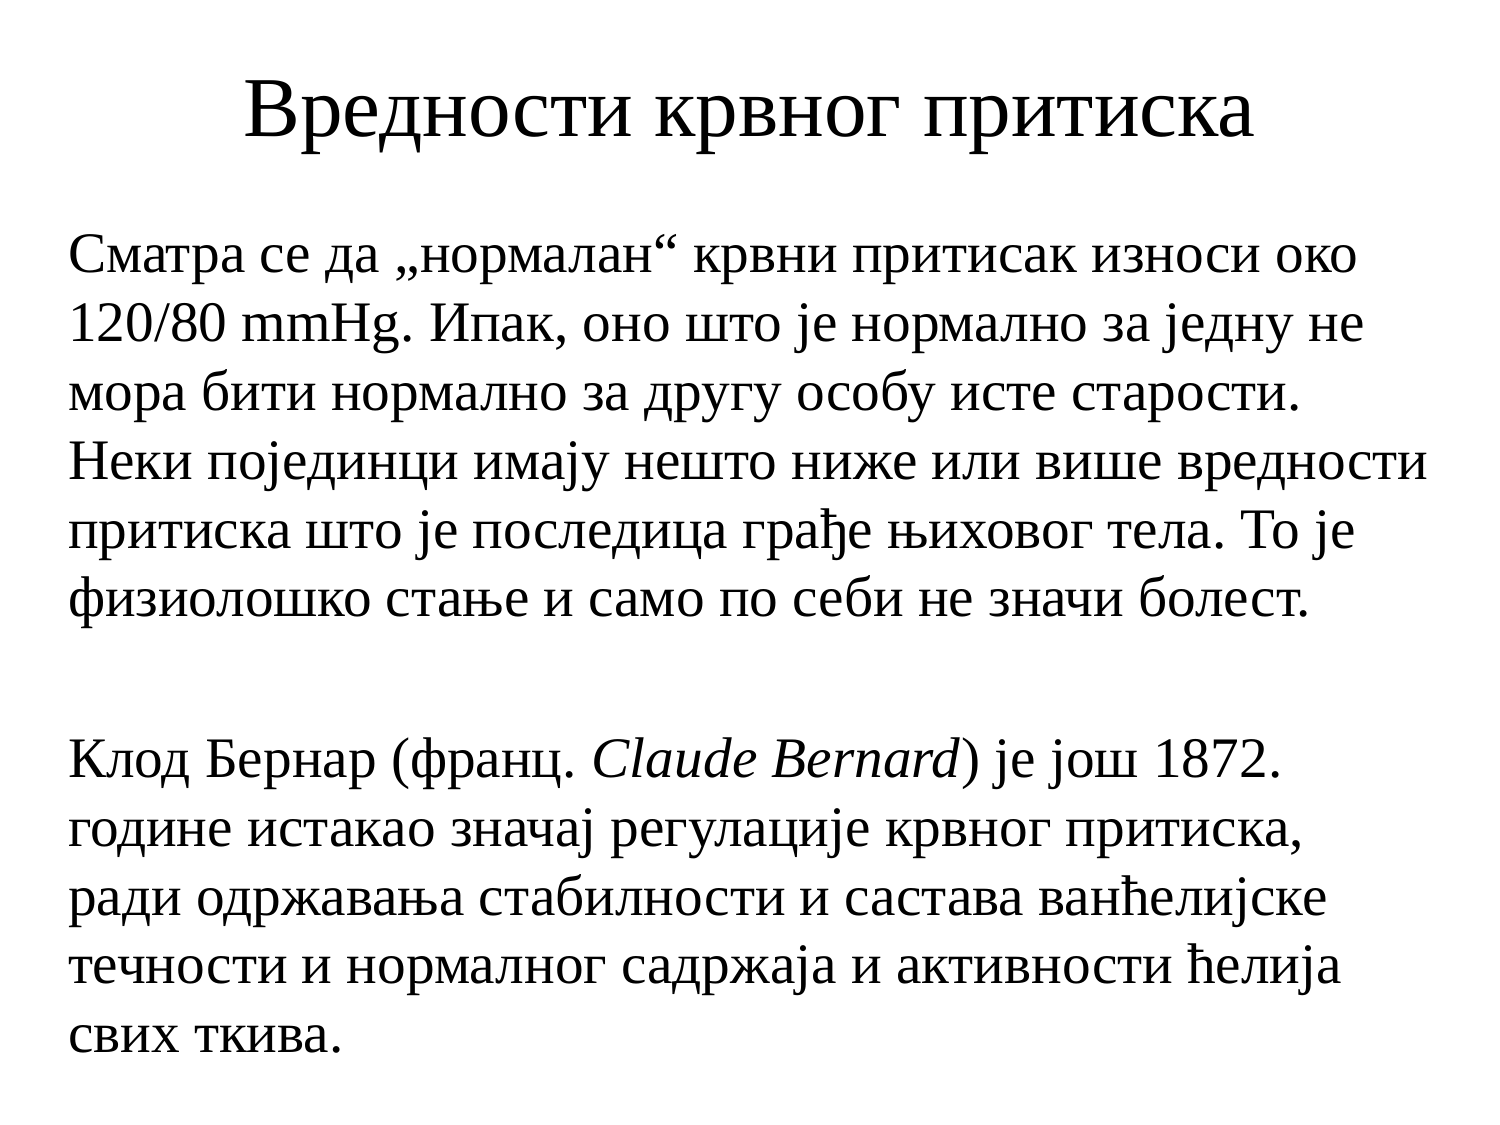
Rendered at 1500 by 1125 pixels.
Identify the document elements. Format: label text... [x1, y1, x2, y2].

subtitle Сматра се да „нормалан“ крвни притисак износи око 120/80 mmHg. Ипак, оно што је нормално за једну не мора бити нормално за другу особу исте старости. Неки појединци имају нешто ниже или више вредности притиска што је последица грађе њиховог тела. То је физиолошко стање и само по себи не значи болест. Клод Бернар (франц. Claude Bernard) је још 1872. године истакао значај регулације крвног притиска, ради одржавања стабилности и састава ванћелијске течности и нормалног садржаја и активности ћелија свих ткива. [53, 208, 1447, 1083]
title Вредности крвног притиска [112, 42, 1388, 161]
